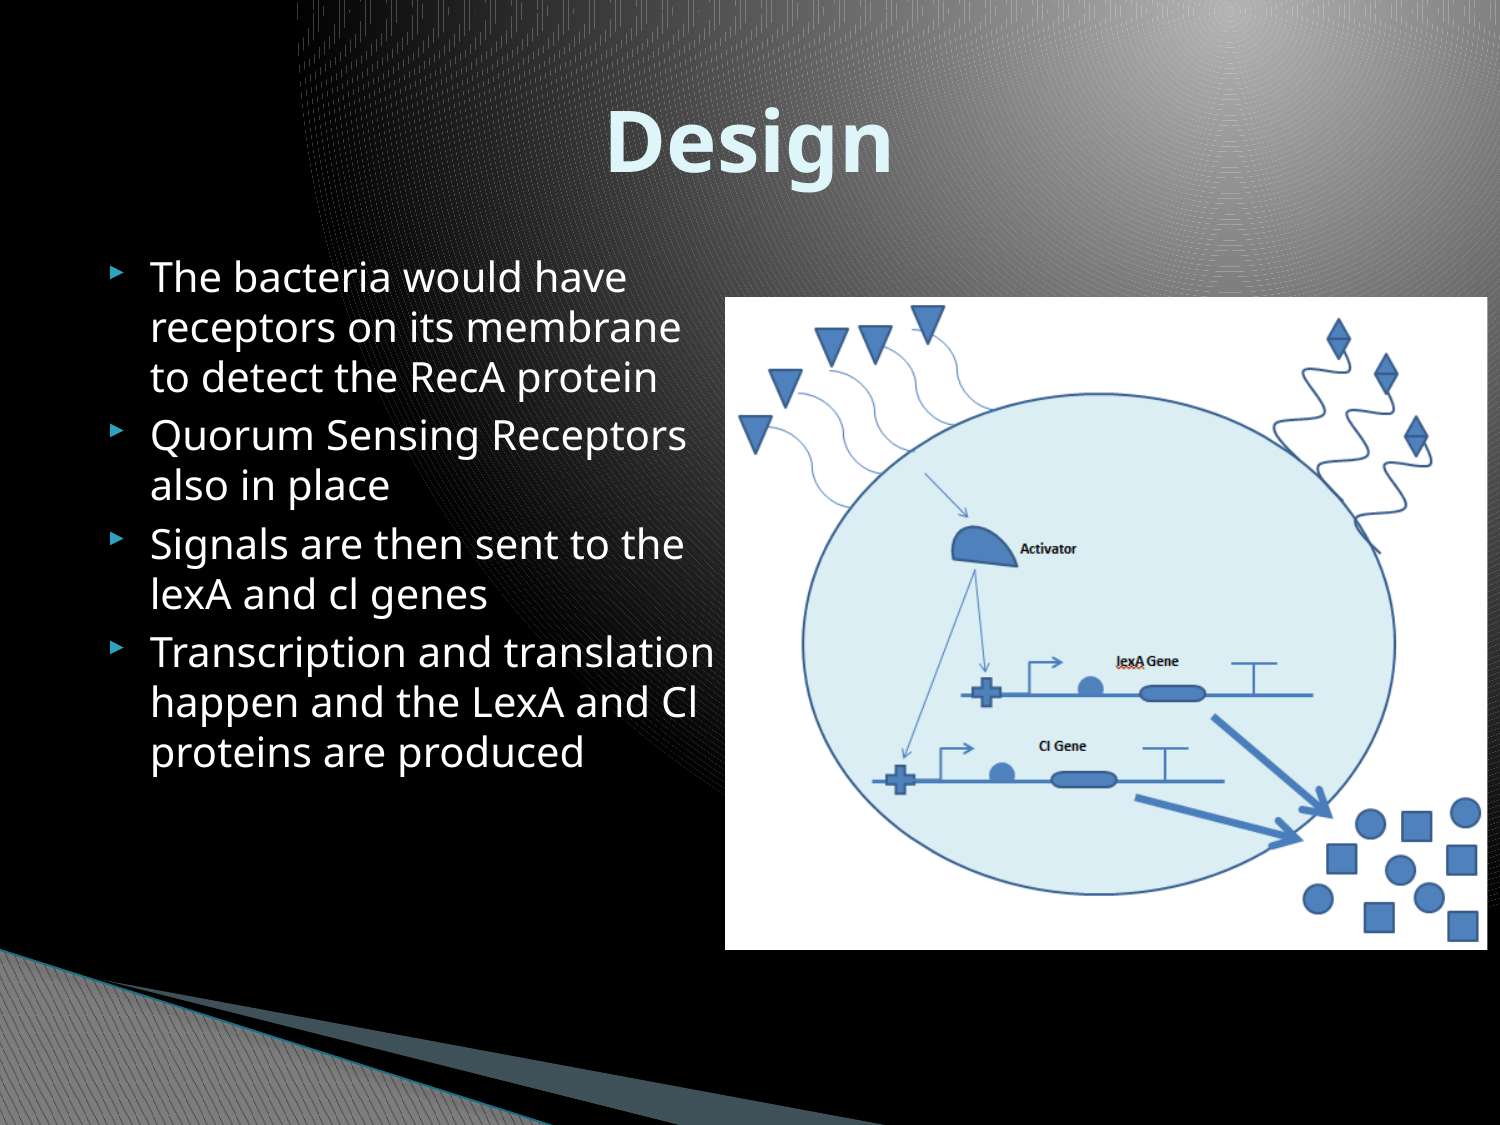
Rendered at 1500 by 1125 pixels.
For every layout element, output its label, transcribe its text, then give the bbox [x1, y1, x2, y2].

list The bacteria would have receptors on its membrane to detect the RecA protein Quorum Sensing Receptors also in place Signals are then sent to the lexA and cl genes Transcription and translation happen and the LexA and Cl proteins are produced [75, 243, 738, 986]
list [724, 297, 1488, 951]
picture [0, 952, 543, 1125]
title Design [75, 45, 1425, 233]
